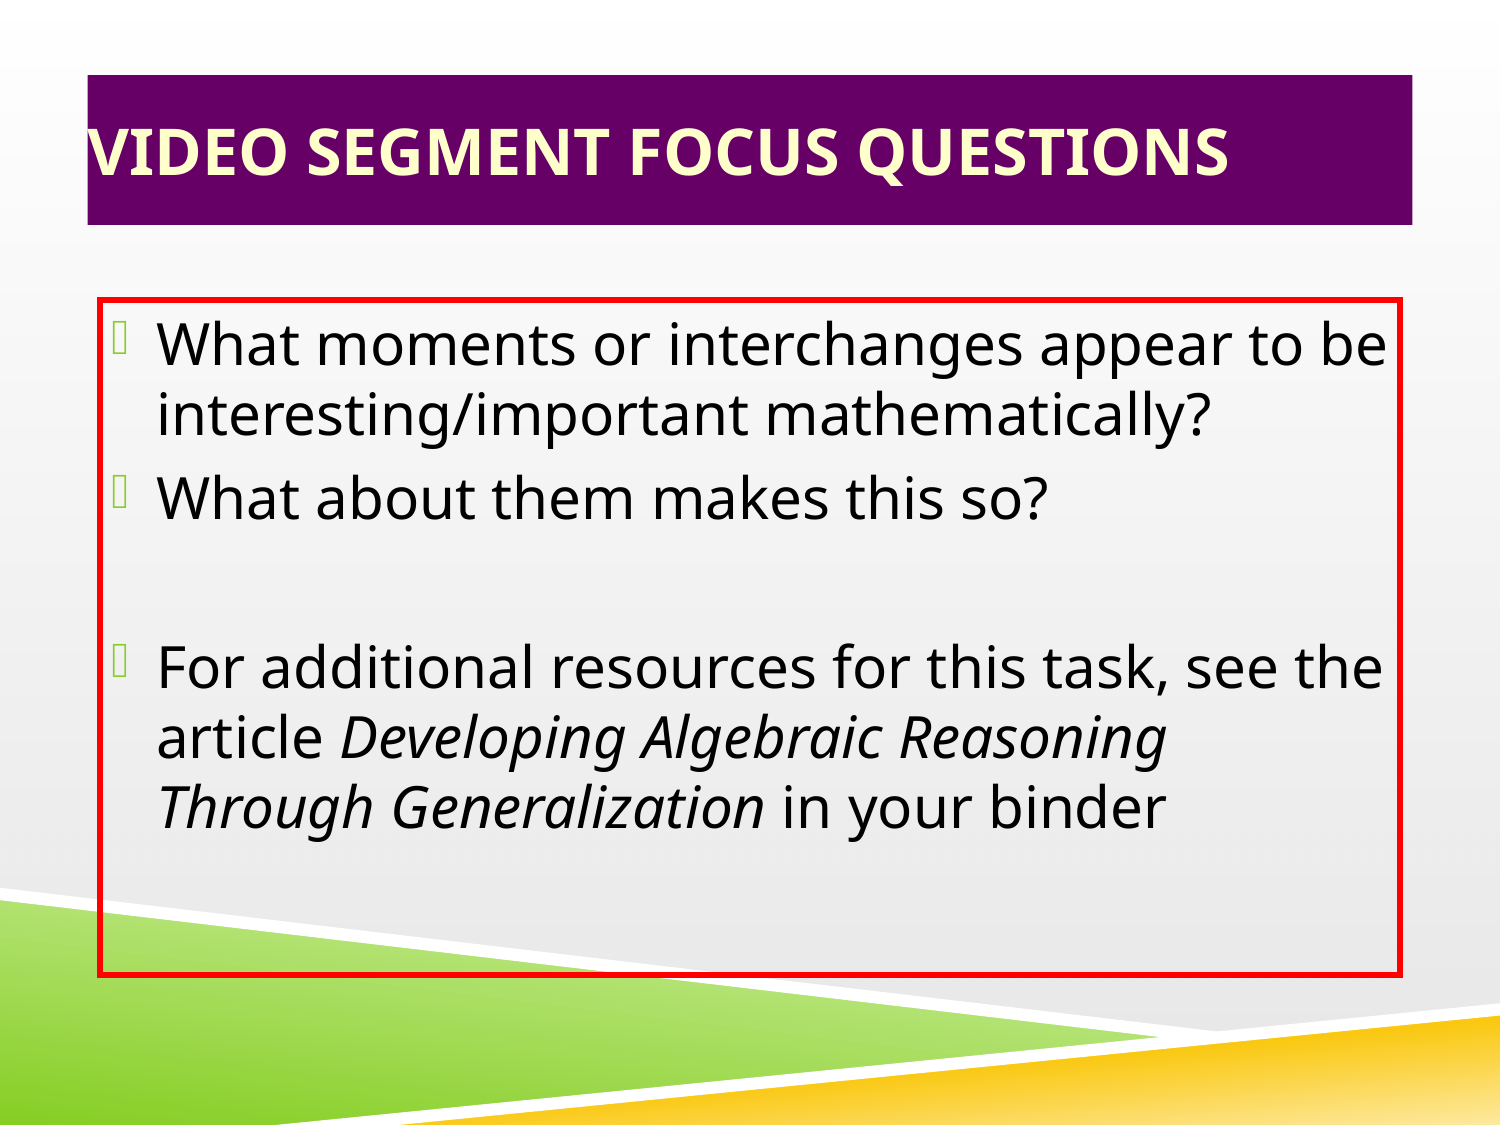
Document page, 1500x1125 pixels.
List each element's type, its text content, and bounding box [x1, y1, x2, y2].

title Video Segment Focus Questions [87, 75, 1413, 225]
list What moments or interchanges appear to be interesting/important mathematically? What about them makes this so? For additional resources for this task, see the article Developing Algebraic Reasoning Through Generalization in your binder [99, 299, 1400, 975]
